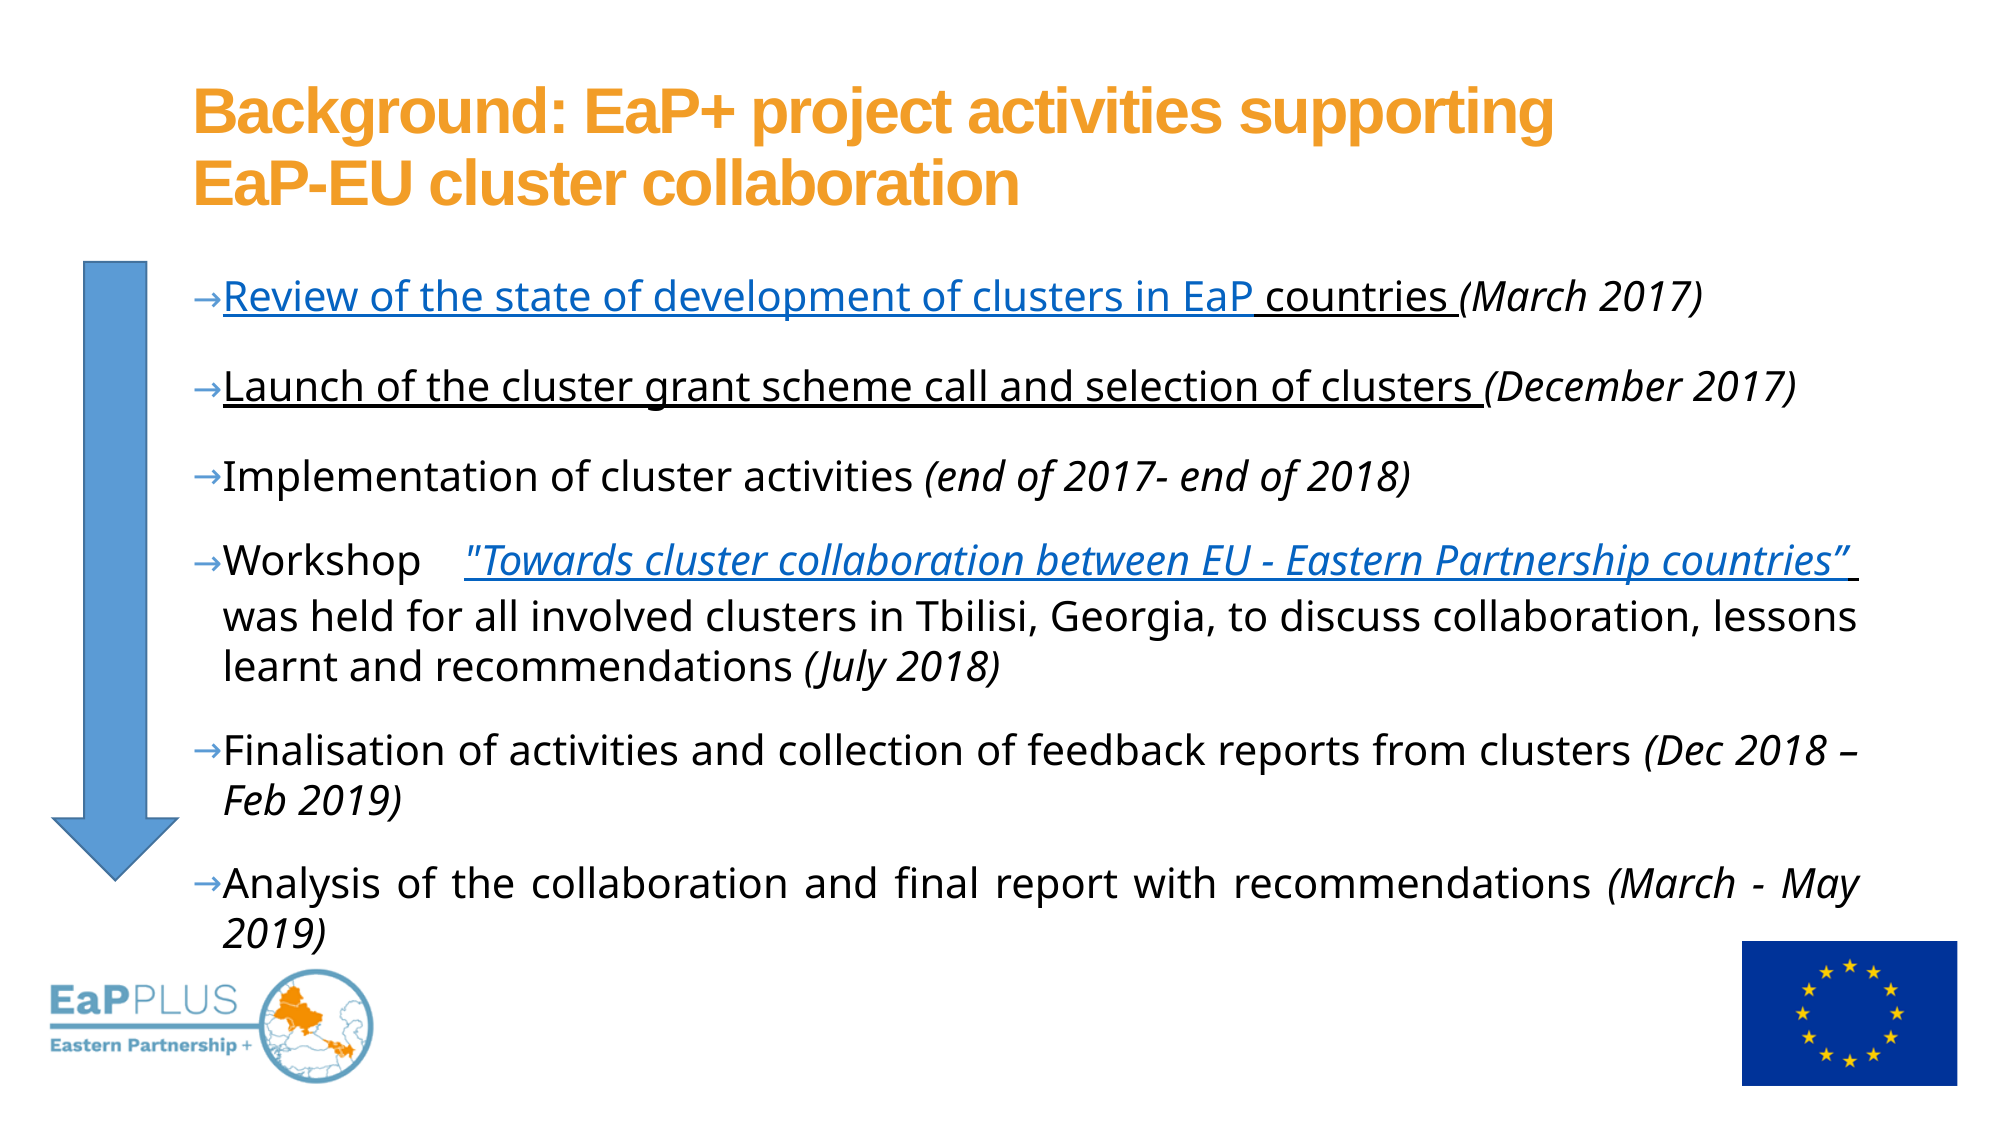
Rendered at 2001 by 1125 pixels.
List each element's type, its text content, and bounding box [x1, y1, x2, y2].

text_box Background: EaP+ project activities supporting EaP-EU cluster collaboration [177, 65, 1782, 229]
text_box Review of the state of development of clusters in EaP countries (March 2017) Launch of the cluster grant scheme call and selection of clusters (December 2017) Implementation of cluster activities (end of 2017- end of 2018) Workshop "Towards cluster collaboration between EU - Eastern Partnership countries” was held for all involved clusters in Tbilisi, Georgia, to discuss collaboration, lessons learnt and recommendations (July 2018) Finalisation of activities and collection of feedback reports from clusters (Dec 2018 – Feb 2019) Analysis of the collaboration and final report with recommendations (March - May 2019) [177, 261, 1874, 1033]
picture [0, 921, 423, 1125]
text_box [50, 260, 180, 882]
picture [1742, 941, 1958, 1086]
